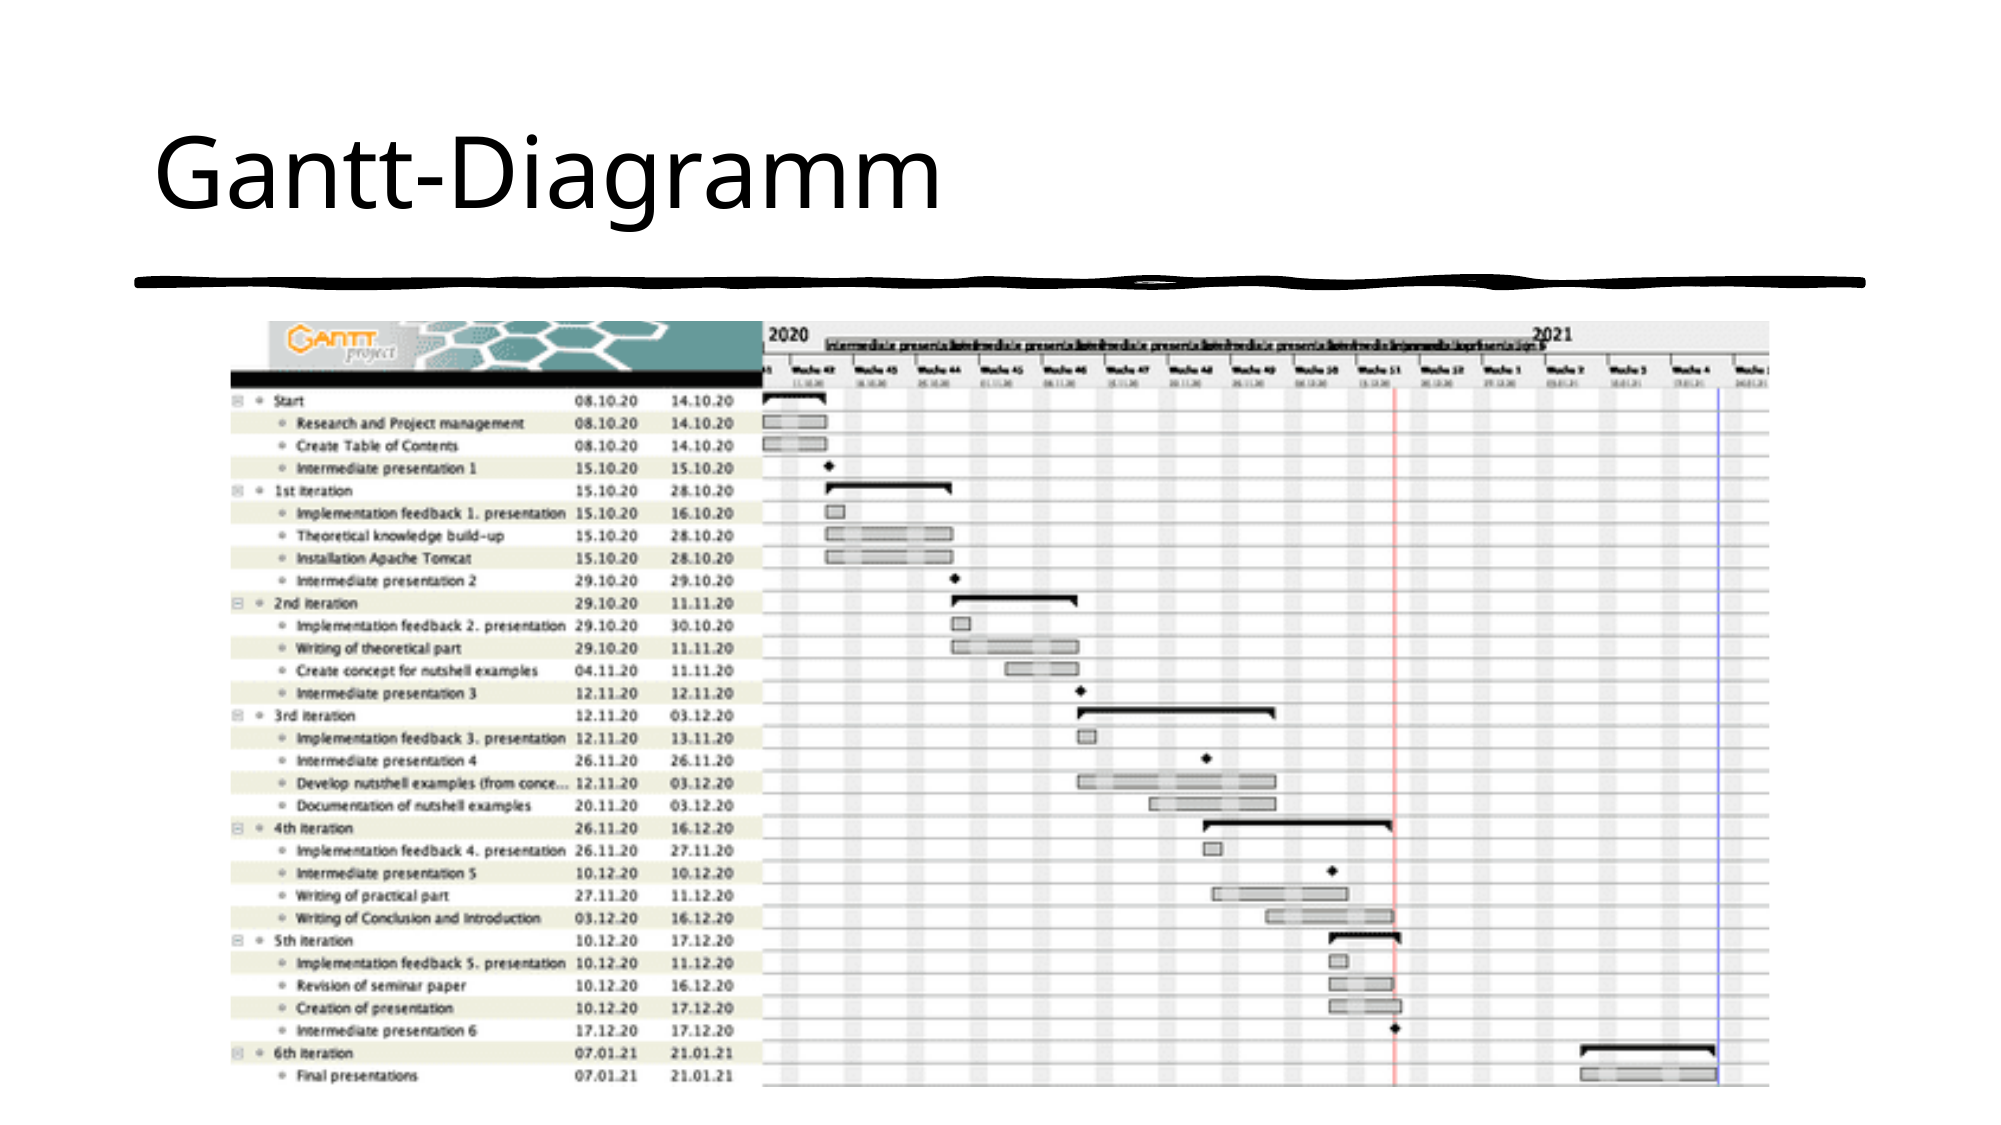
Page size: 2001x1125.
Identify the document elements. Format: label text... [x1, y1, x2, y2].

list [230, 321, 1770, 1087]
title Gantt-Diagramm [137, 59, 1863, 278]
